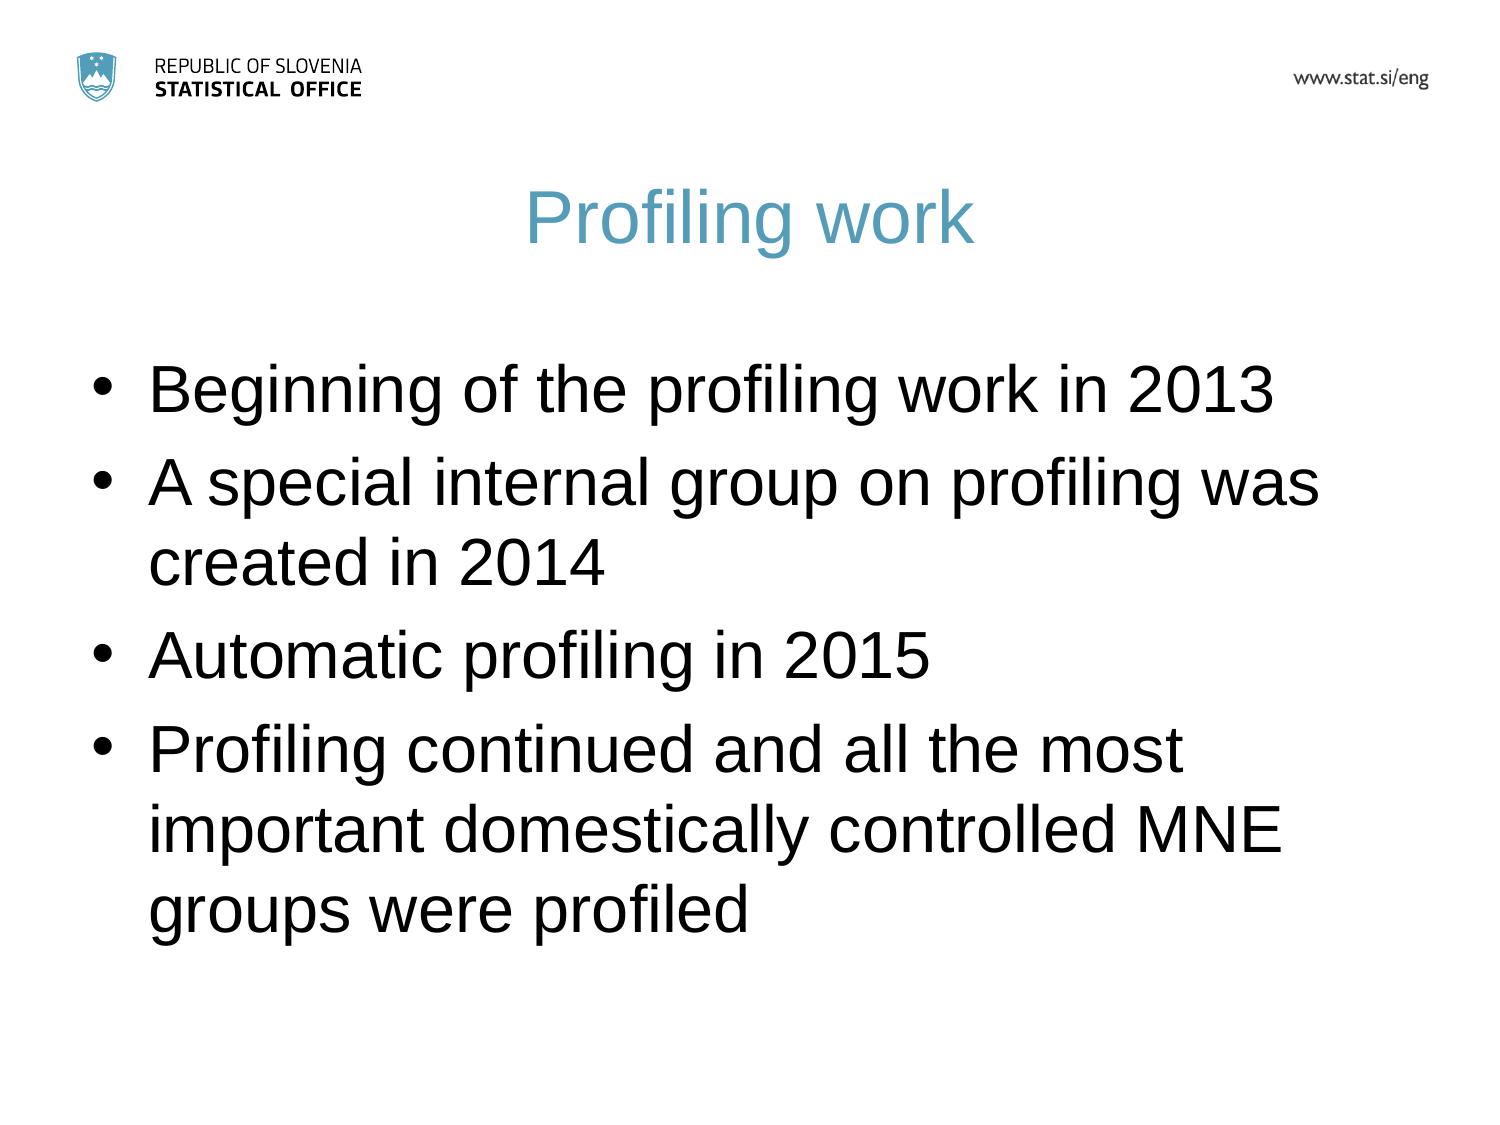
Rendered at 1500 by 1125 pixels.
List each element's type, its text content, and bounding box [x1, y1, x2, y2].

picture [1293, 62, 1436, 92]
list Beginning of the profiling work in 2013 A special internal group on profiling was created in 2014 Automatic profiling in 2015 Profiling continued and all the most important domestically controlled MNE groups were profiled [76, 338, 1424, 1000]
title Profiling work [75, 113, 1425, 315]
